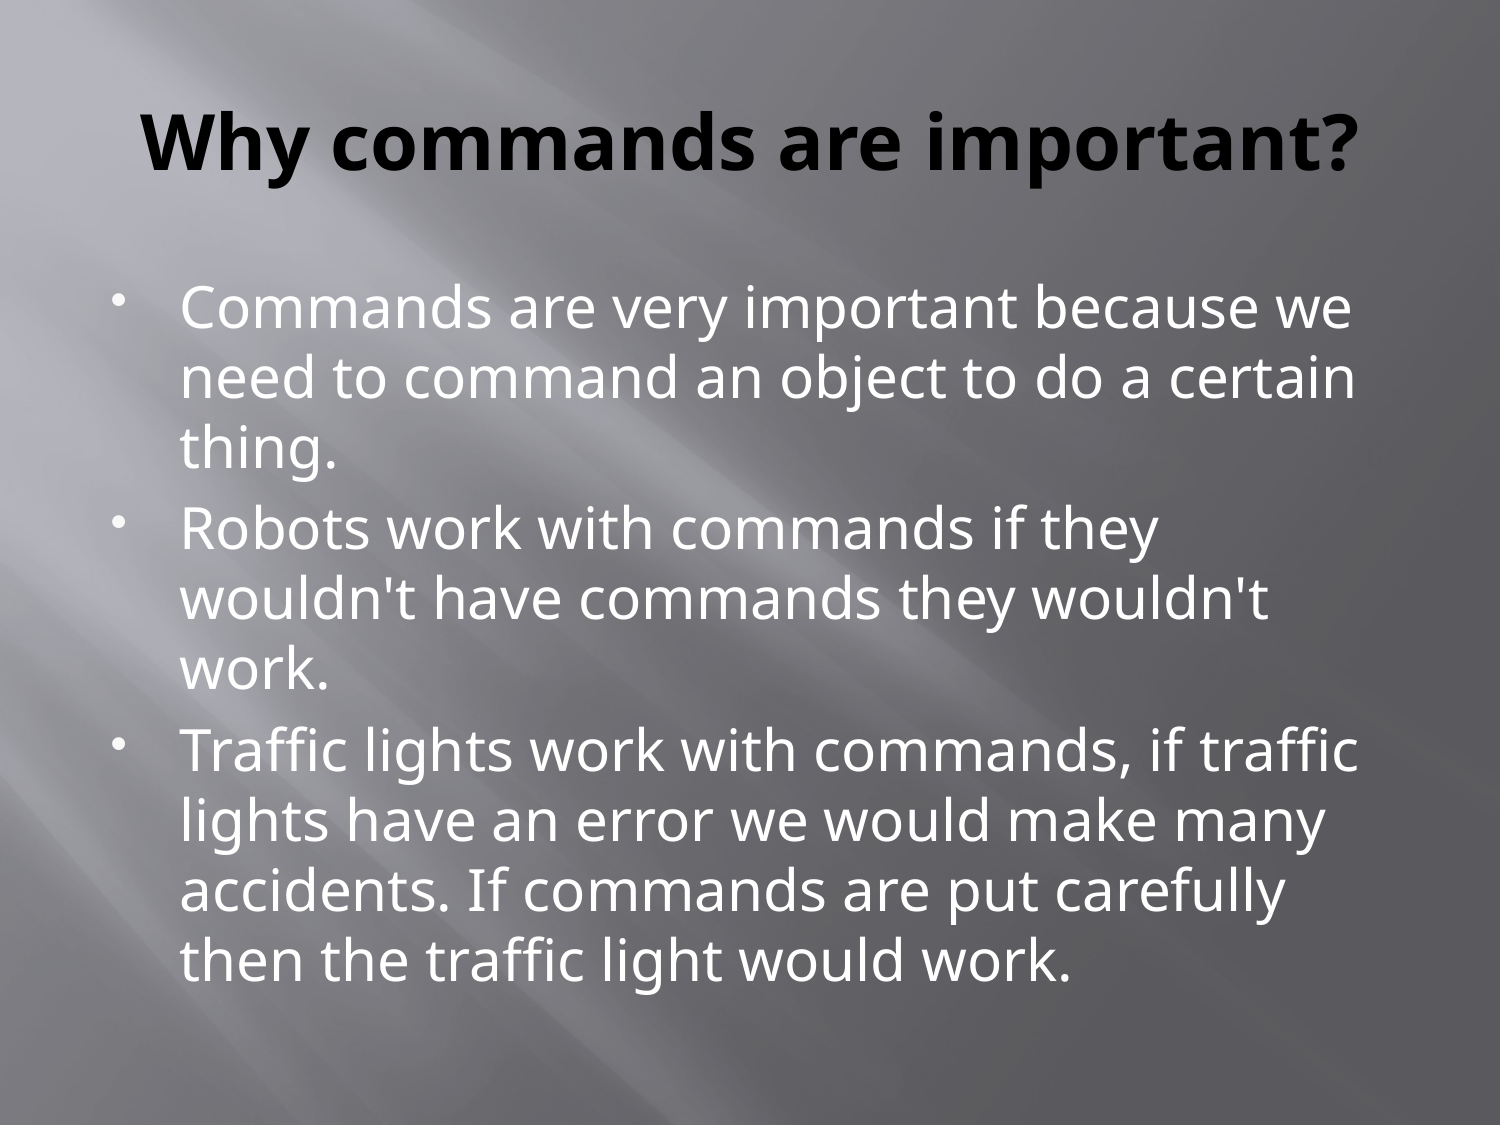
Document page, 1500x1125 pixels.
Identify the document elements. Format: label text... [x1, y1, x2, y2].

title Why commands are important? [75, 45, 1425, 233]
list Commands are very important because we need to command an object to do a certain thing. Robots work with commands if they wouldn't have commands they wouldn't work. Traffic lights work with commands, if traffic lights have an error we would make many accidents. If commands are put carefully then the traffic light would work. [75, 262, 1425, 1035]
